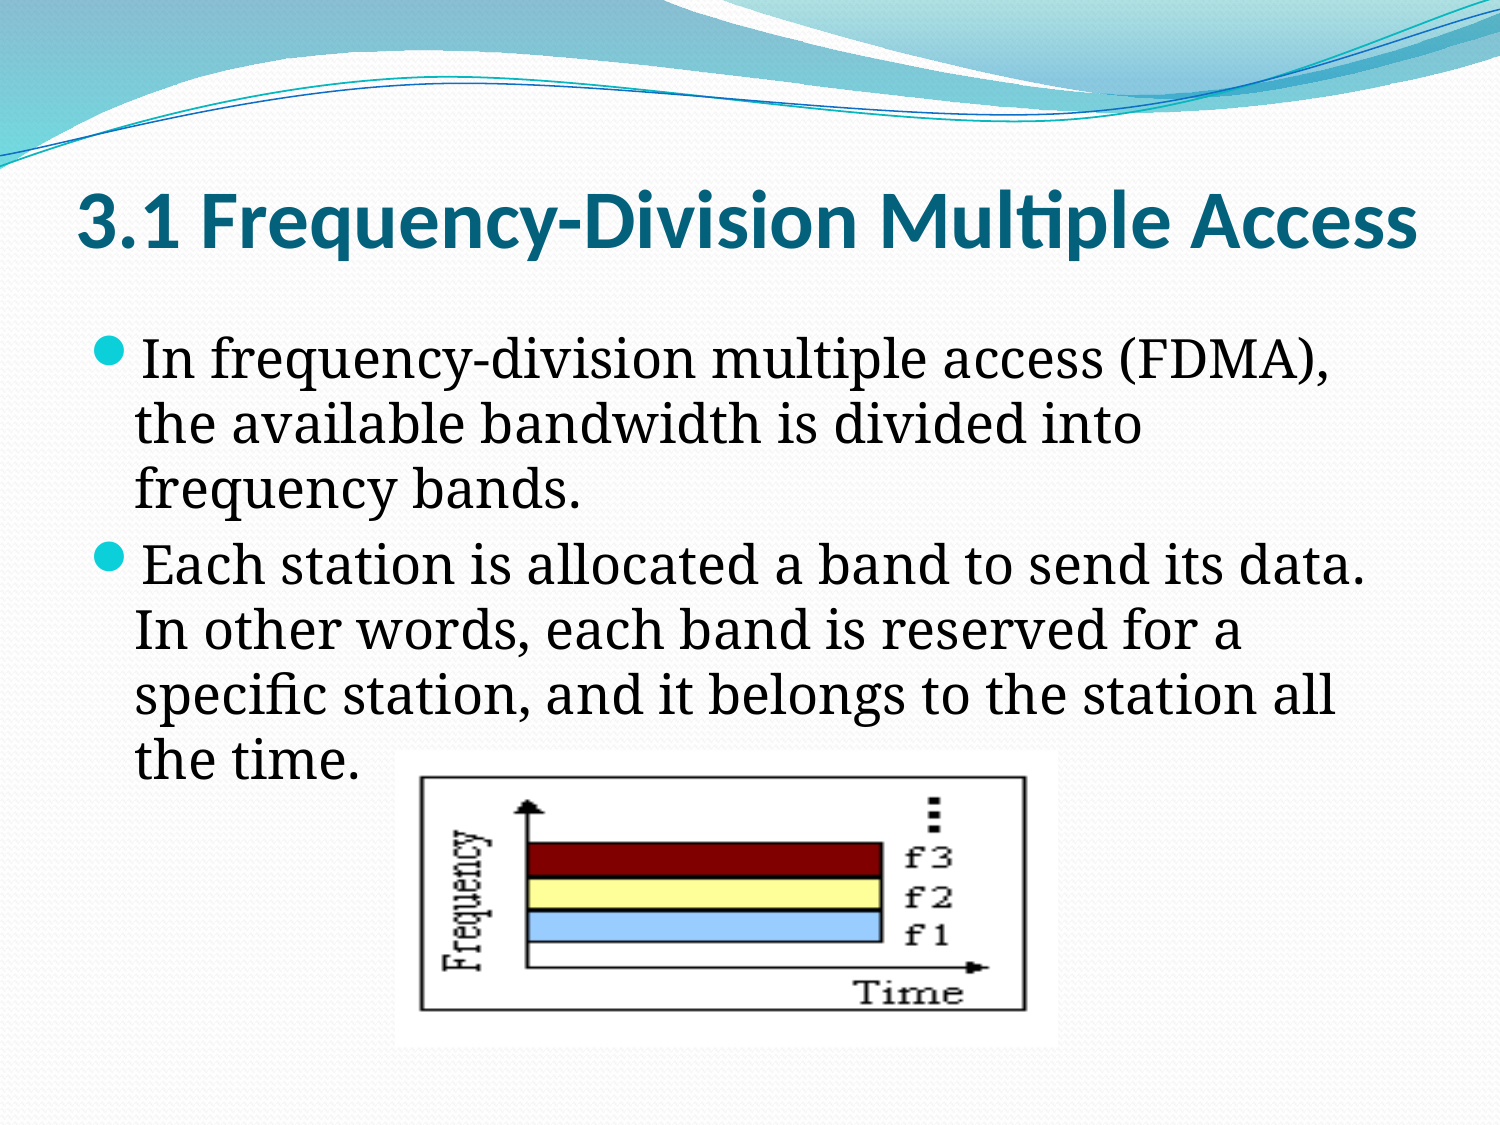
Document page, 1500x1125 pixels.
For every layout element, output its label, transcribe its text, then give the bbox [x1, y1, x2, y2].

picture [395, 751, 1058, 1048]
list In frequency-division multiple access (FDMA), the available bandwidth is divided into frequency bands. Each station is allocated a band to send its data. In other words, each band is reserved for a specific station, and it belongs to the station all the time. [75, 317, 1425, 1038]
title 3.1 Frequency-Division Multiple Access [75, 78, 1459, 266]
